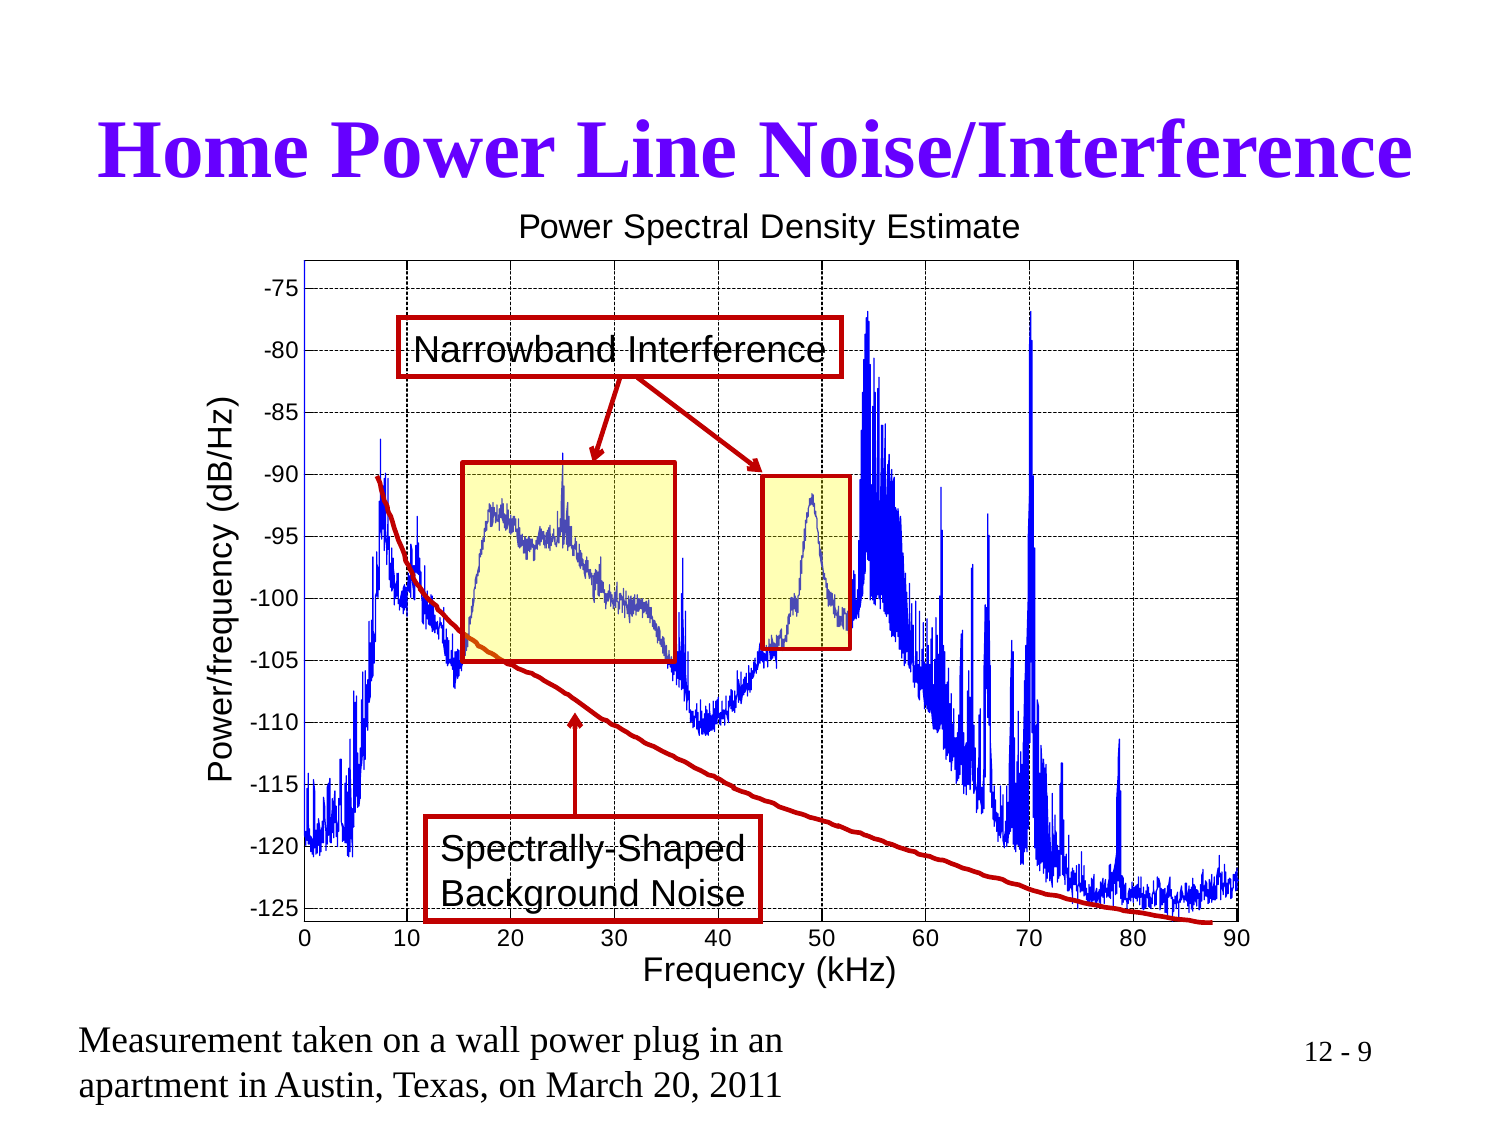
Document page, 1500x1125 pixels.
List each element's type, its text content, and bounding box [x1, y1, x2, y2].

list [147, 199, 1353, 1011]
text_box Measurement taken on a wall power plug in an apartment in Austin, Texas, on March 20, 2011 [24, 1007, 838, 1112]
slide_number 12 - 9 [1074, 1024, 1388, 1101]
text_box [637, 377, 763, 473]
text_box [592, 377, 621, 463]
text_box Home Power Line Noise/Interference [74, 50, 1438, 238]
